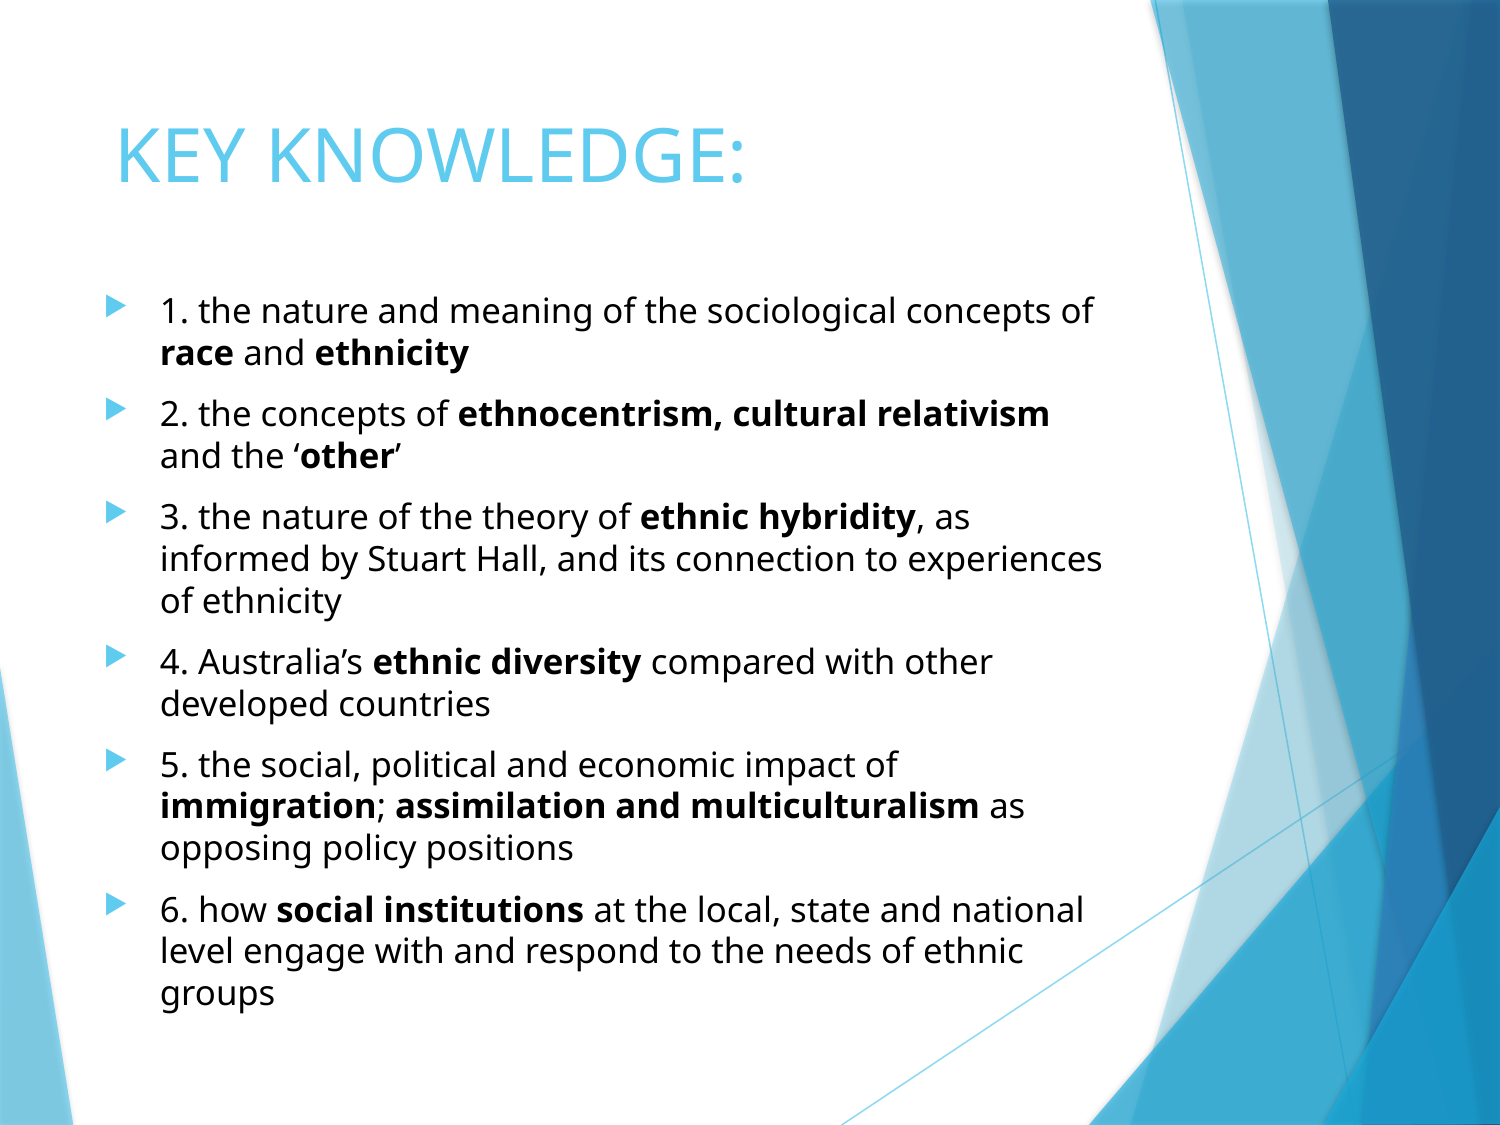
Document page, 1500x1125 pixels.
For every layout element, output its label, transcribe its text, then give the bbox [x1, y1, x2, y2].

list 1. the nature and meaning of the sociological concepts of race and ethnicity 2. the concepts of ethnocentrism, cultural relativism and the ‘other’ 3. the nature of the theory of ethnic hybridity, as informed by Stuart Hall, and its connection to experiences of ethnicity 4. Australia’s ethnic diversity compared with other developed countries 5. the social, political and economic impact of immigration; assimilation and multiculturalism as opposing policy positions 6. how social institutions at the local, state and national level engage with and respond to the needs of ethnic groups [88, 219, 1130, 1024]
title KEY KNOWLEDGE: [99, 99, 1142, 317]
